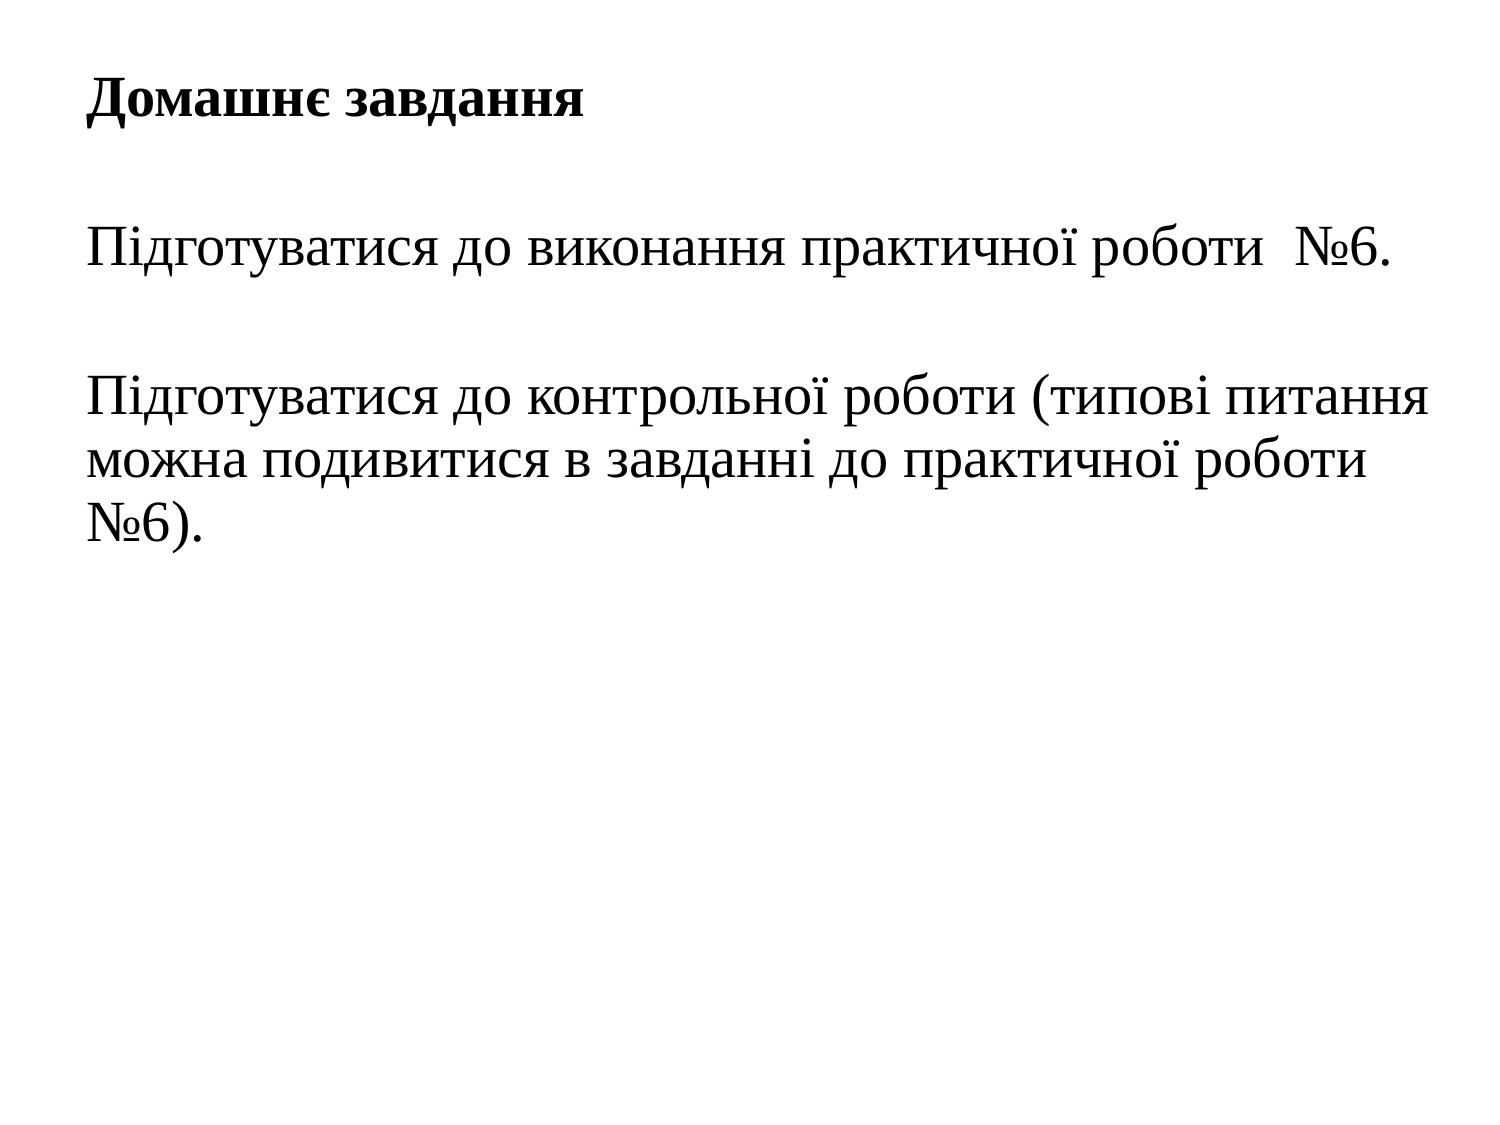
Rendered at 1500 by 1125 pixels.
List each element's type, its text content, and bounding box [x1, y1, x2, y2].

list Домашнє завдання Підготуватися до виконання практичної роботи №6. Підготуватися до контрольної роботи (типові питання можна подивитися в завданні до практичної роботи №6). [0, 58, 1500, 1125]
